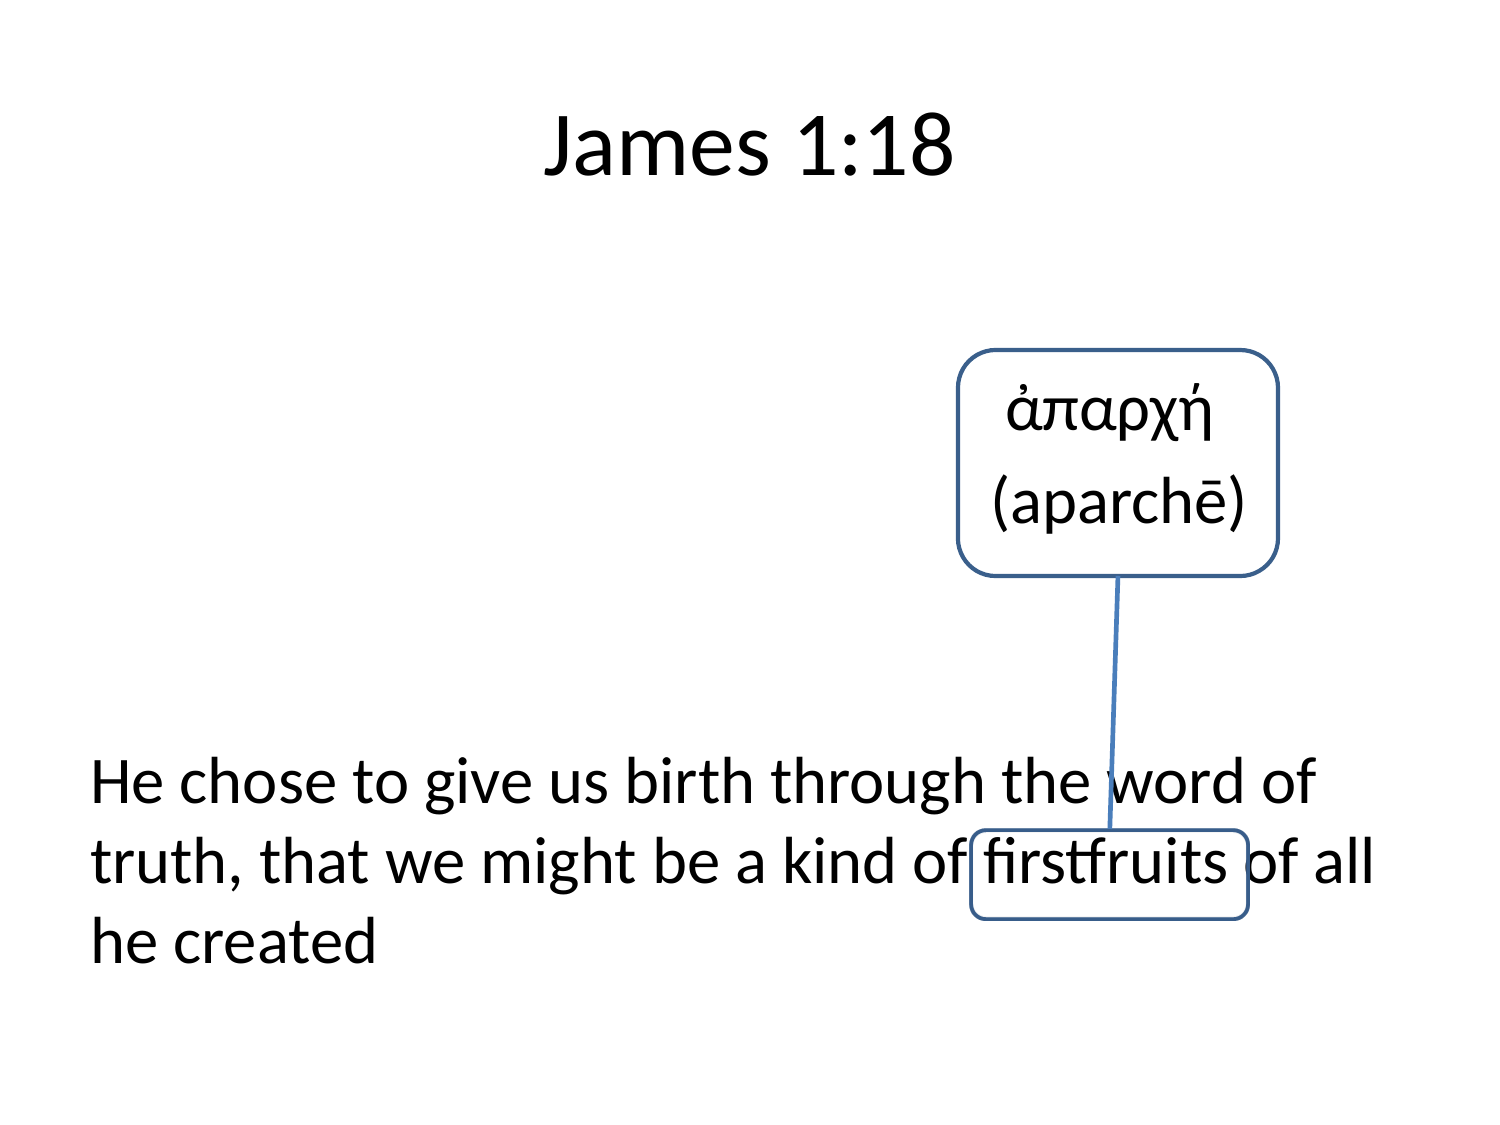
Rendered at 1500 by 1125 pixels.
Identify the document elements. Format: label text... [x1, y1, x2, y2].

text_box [1109, 575, 1119, 830]
title James 1:18 [75, 45, 1425, 233]
picture [969, 828, 1250, 922]
list ἀπαρχή (aparchē) He chose to give us birth through the word of truth, that we might be a kind of firstfruits of all he created [75, 262, 1425, 1005]
text_box [955, 347, 1281, 579]
